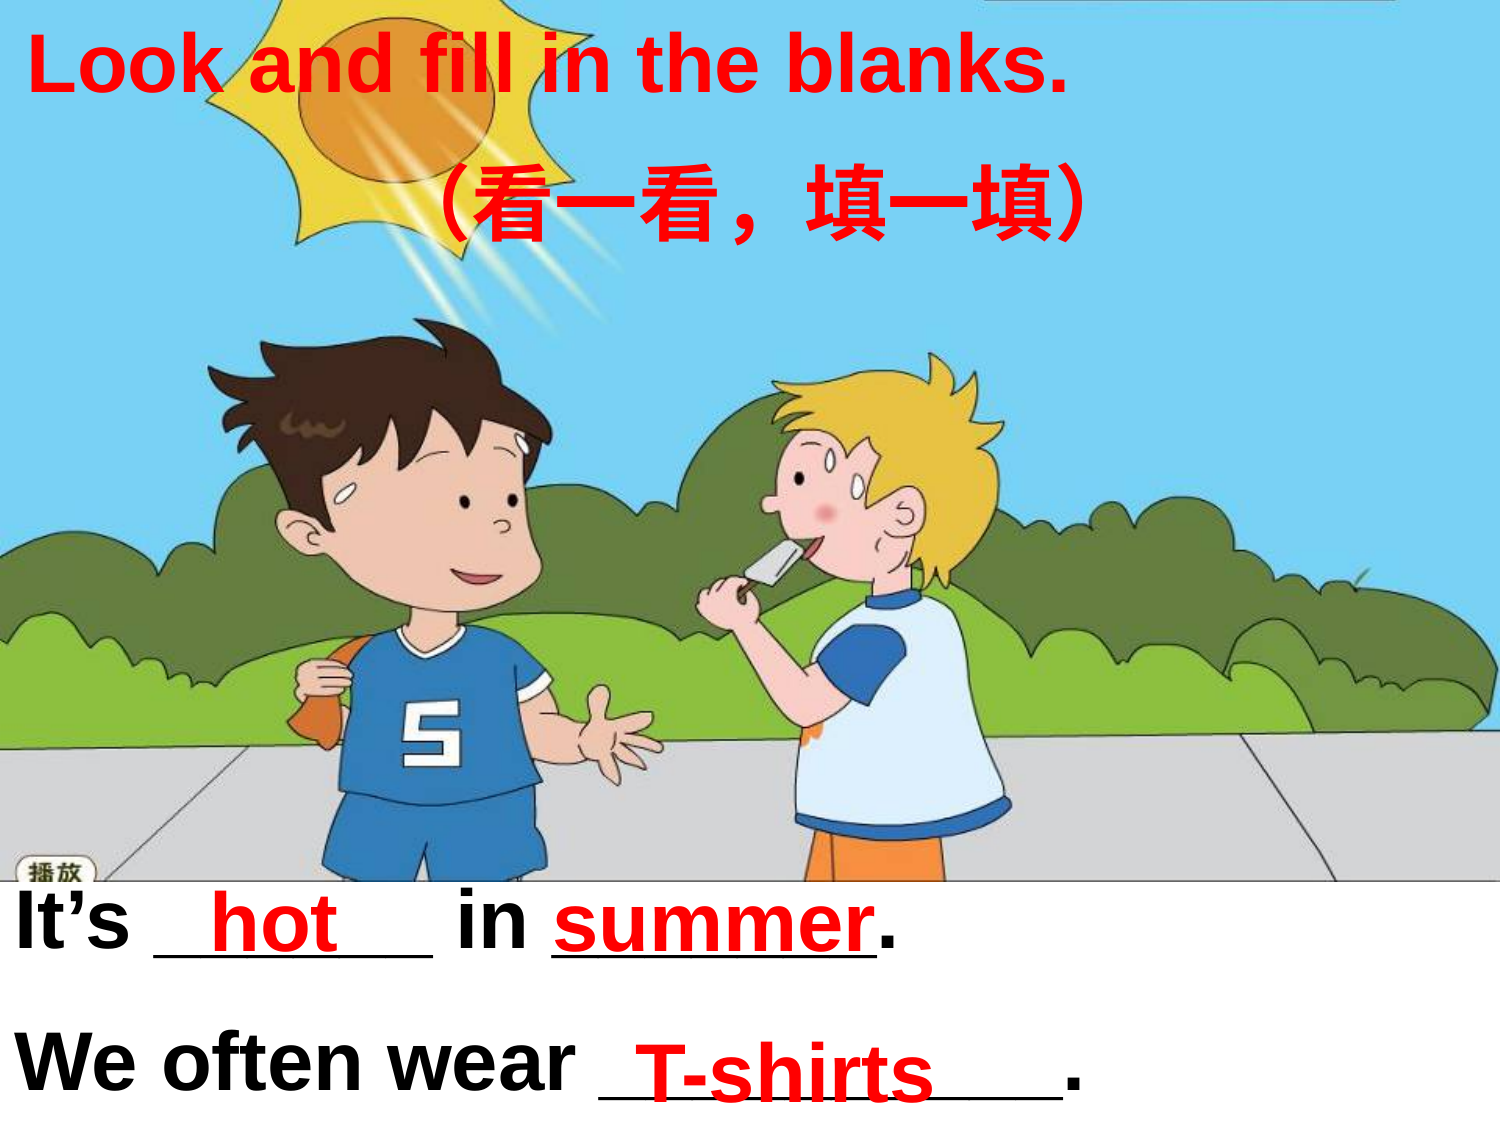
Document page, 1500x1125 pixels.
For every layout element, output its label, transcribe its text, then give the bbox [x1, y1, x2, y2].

text_box summer [537, 882, 952, 976]
text_box T-shirts [620, 1011, 1010, 1125]
text_box hot [194, 882, 502, 976]
picture [0, 0, 1500, 882]
text_box It’s ______ in _______. We often wear __________. [0, 882, 1500, 1115]
footer [512, 1024, 988, 1103]
